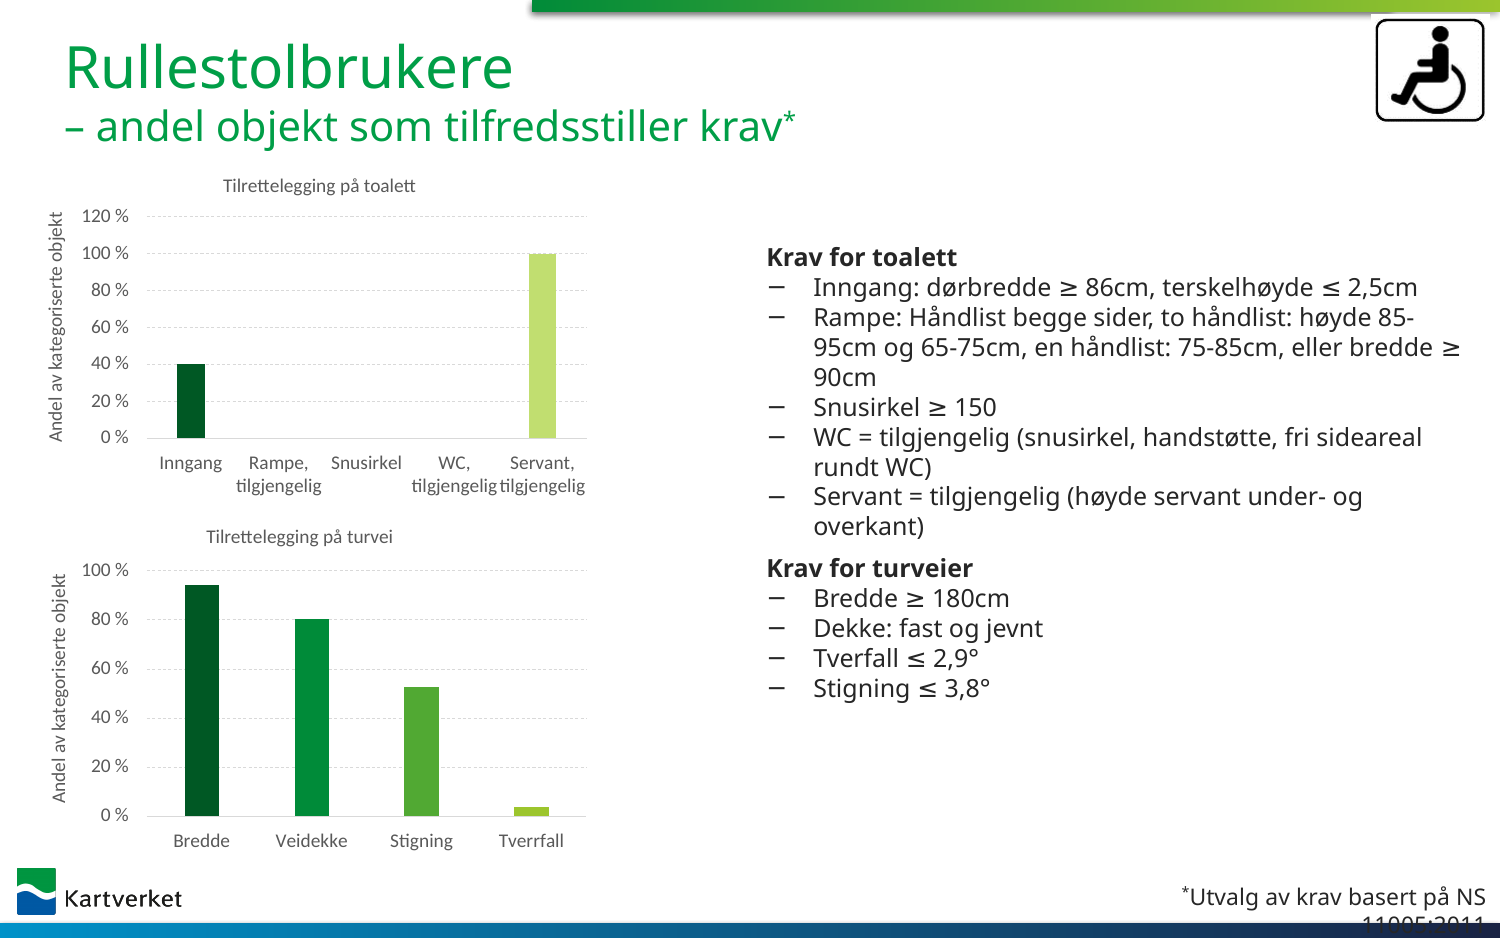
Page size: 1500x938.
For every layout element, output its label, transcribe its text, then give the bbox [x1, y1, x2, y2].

text_box Krav for turveier Bredde ≥ 180cm Dekke: fast og jevnt Tverfall ≤ 2,9° Stigning ≤ 3,8° [751, 545, 1483, 710]
text_box *Utvalg av krav basert på NS 11005:2011 [1068, 873, 1500, 938]
picture [41, 166, 598, 505]
text_box Krav for toalett Inngang: dørbredde ≥ 86cm, terskelhøyde ≤ 2,5cm Rampe: Håndlist begge sider, to håndlist: høyde 85-95cm og 65-75cm, en håndlist: 75-85cm, eller bredde ≥ 90cm Snusirkel ≥ 150 WC = tilgjengelig (snusirkel, handstøtte, fri sideareal rundt WC) Servant = tilgjengelig (høyde servant under- og overkant) [751, 234, 1483, 545]
picture [41, 520, 598, 859]
text_box Rullestolbrukere – andel objekt som tilfredsstiller krav* [49, 14, 1431, 158]
picture [1371, 13, 1491, 127]
